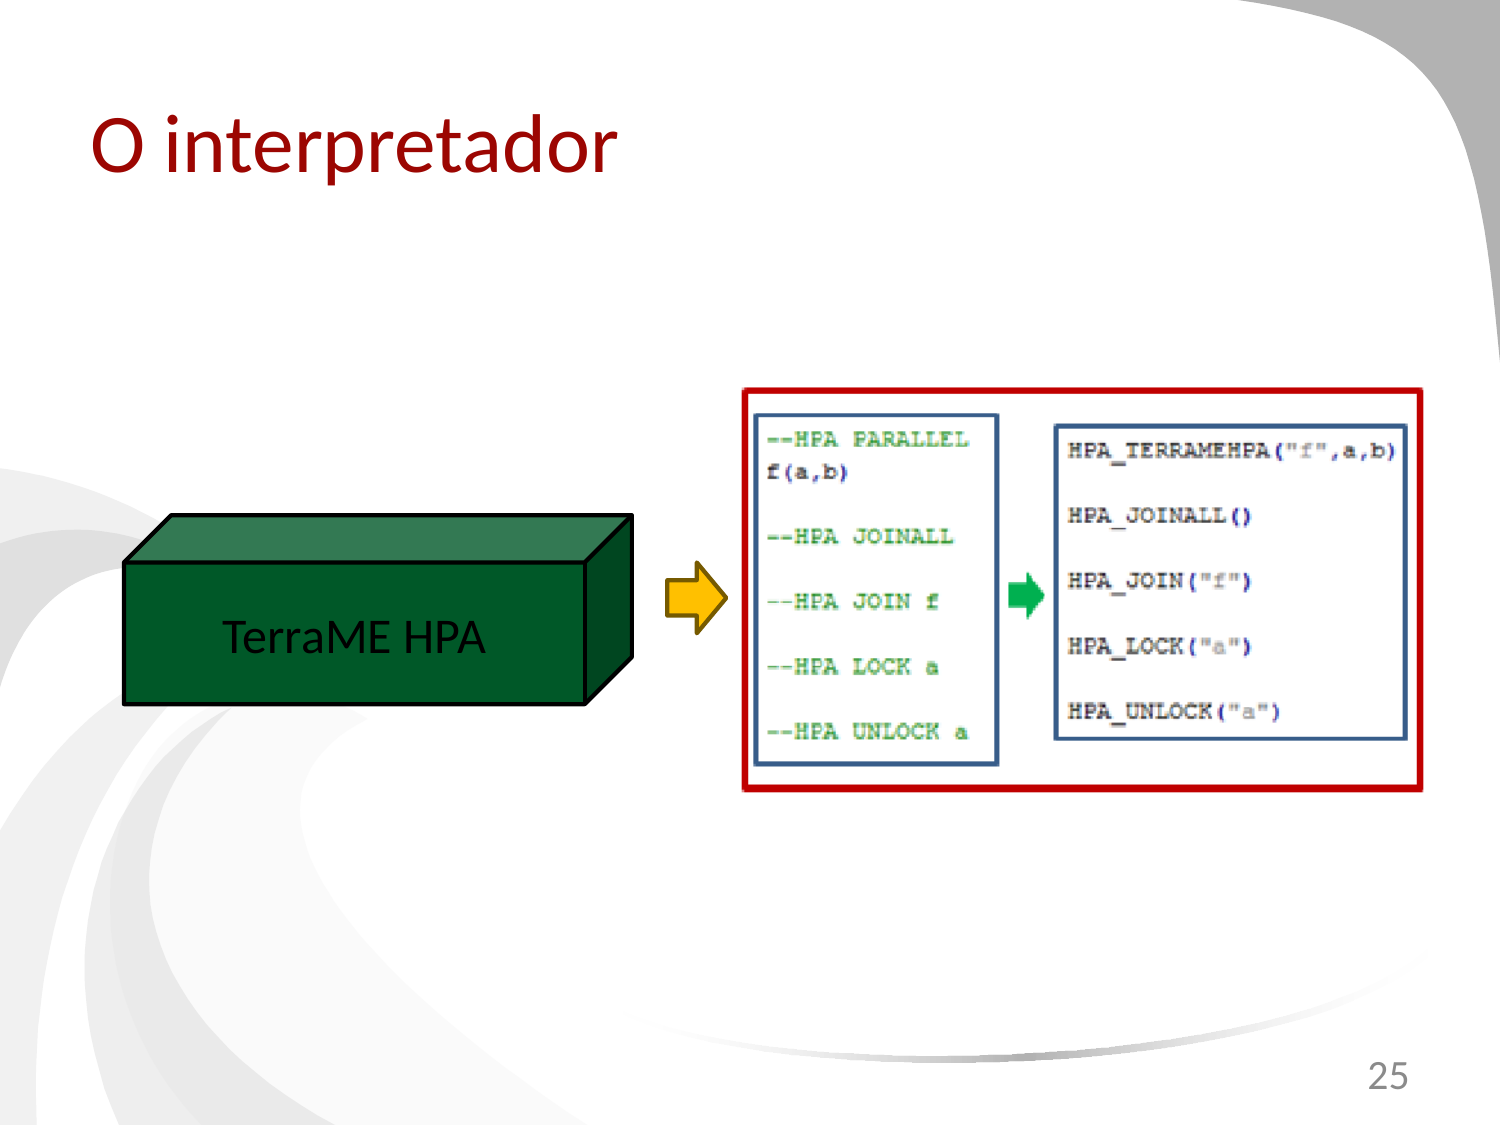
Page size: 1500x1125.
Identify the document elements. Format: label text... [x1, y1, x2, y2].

title O interpretador [75, 45, 1425, 233]
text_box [123, 385, 1426, 795]
slide_number 25 [1074, 1042, 1425, 1103]
